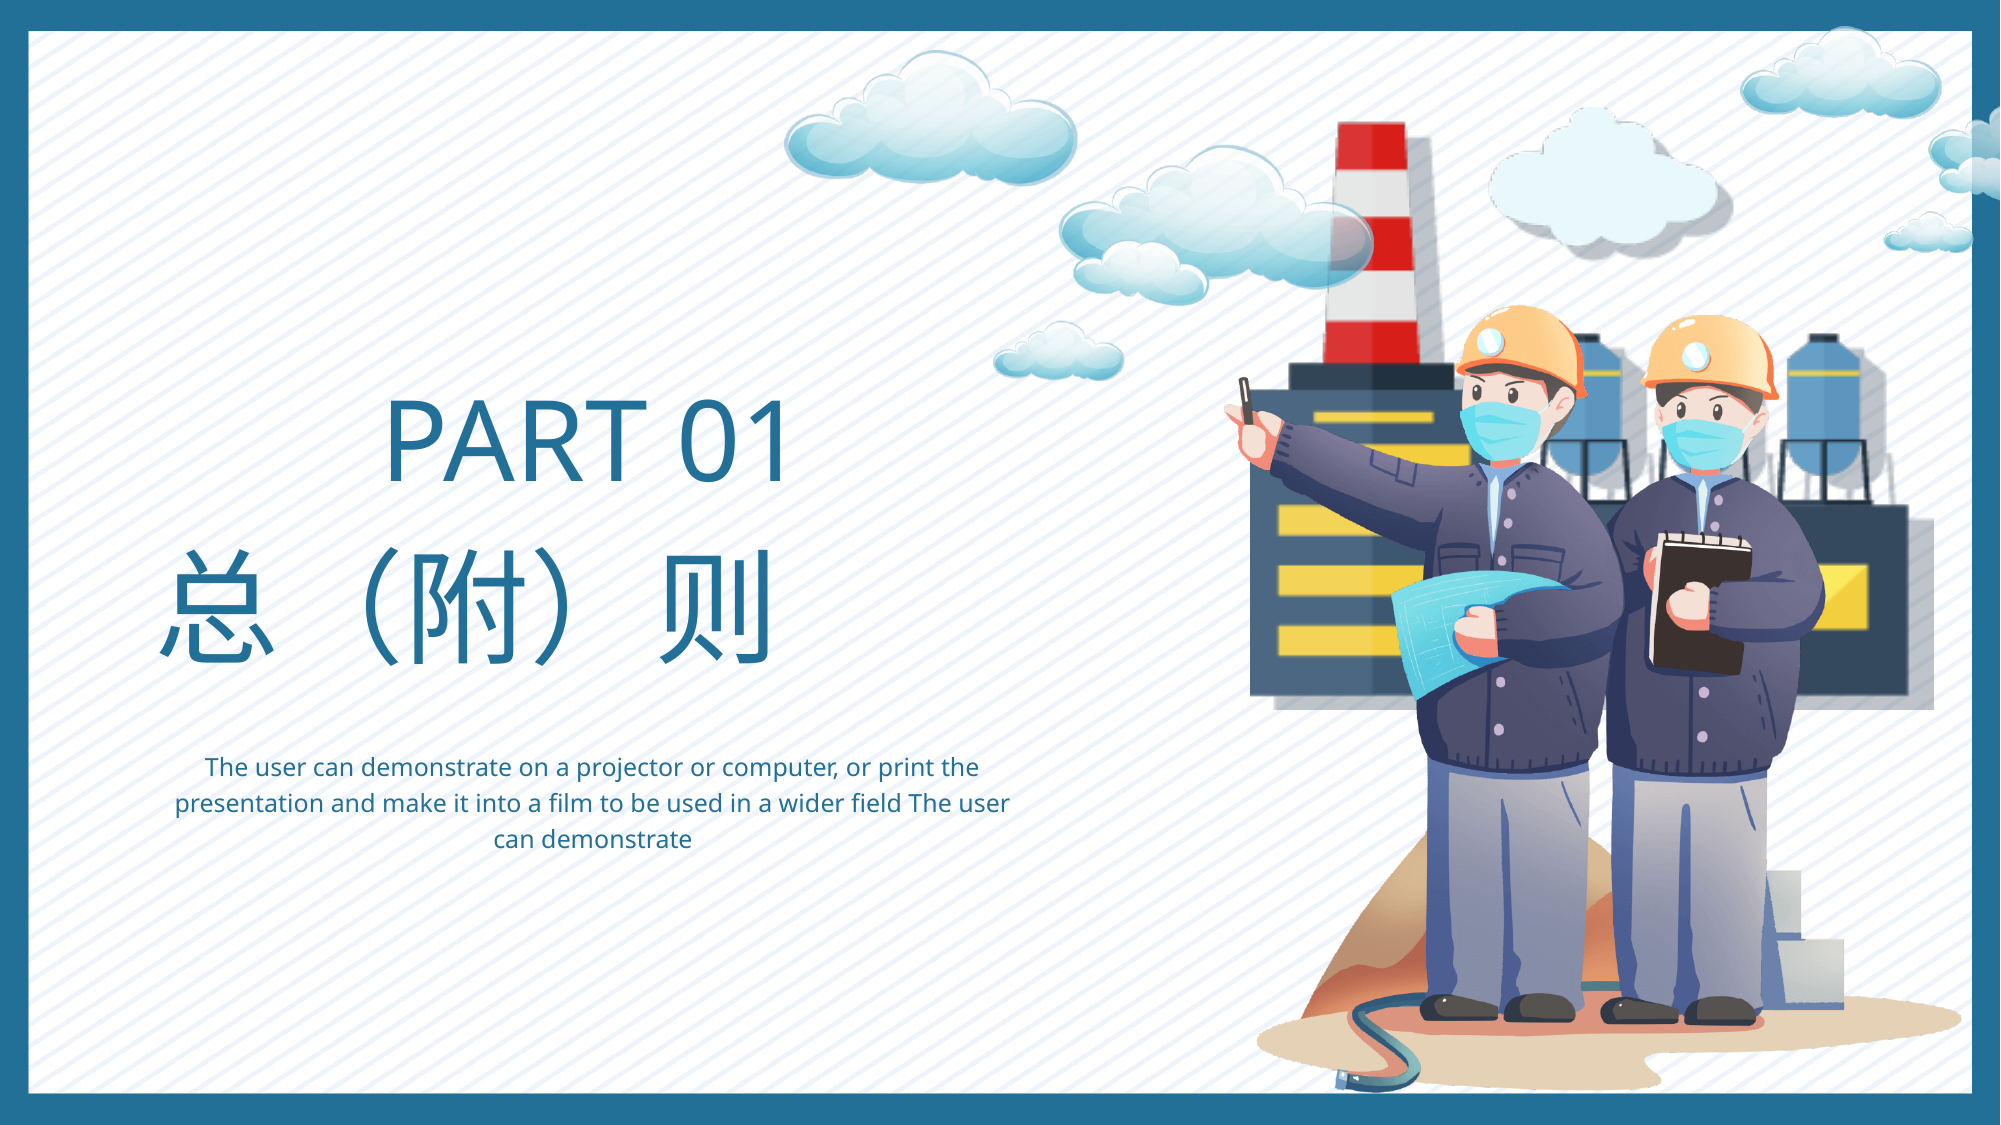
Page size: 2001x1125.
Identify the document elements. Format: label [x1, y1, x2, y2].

text_box [140, 361, 1036, 824]
picture [0, 0, 2000, 1125]
